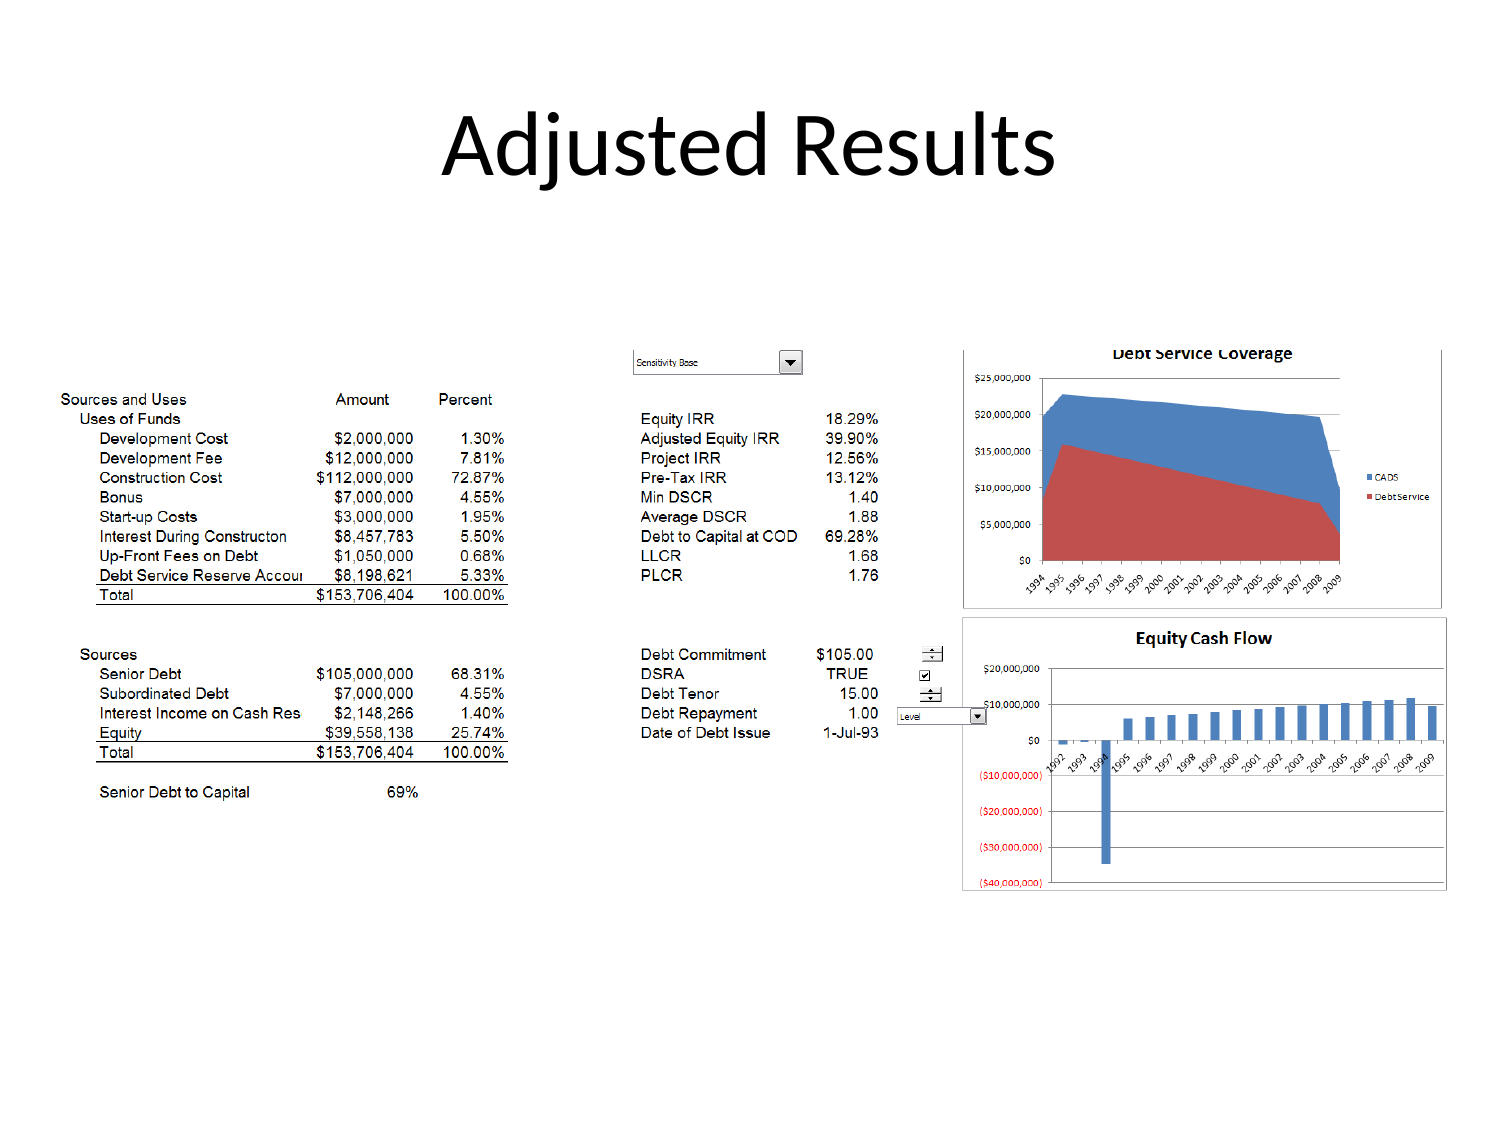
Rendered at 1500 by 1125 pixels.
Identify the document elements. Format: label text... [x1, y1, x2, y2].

title Adjusted Results [75, 45, 1425, 233]
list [37, 349, 1468, 899]
